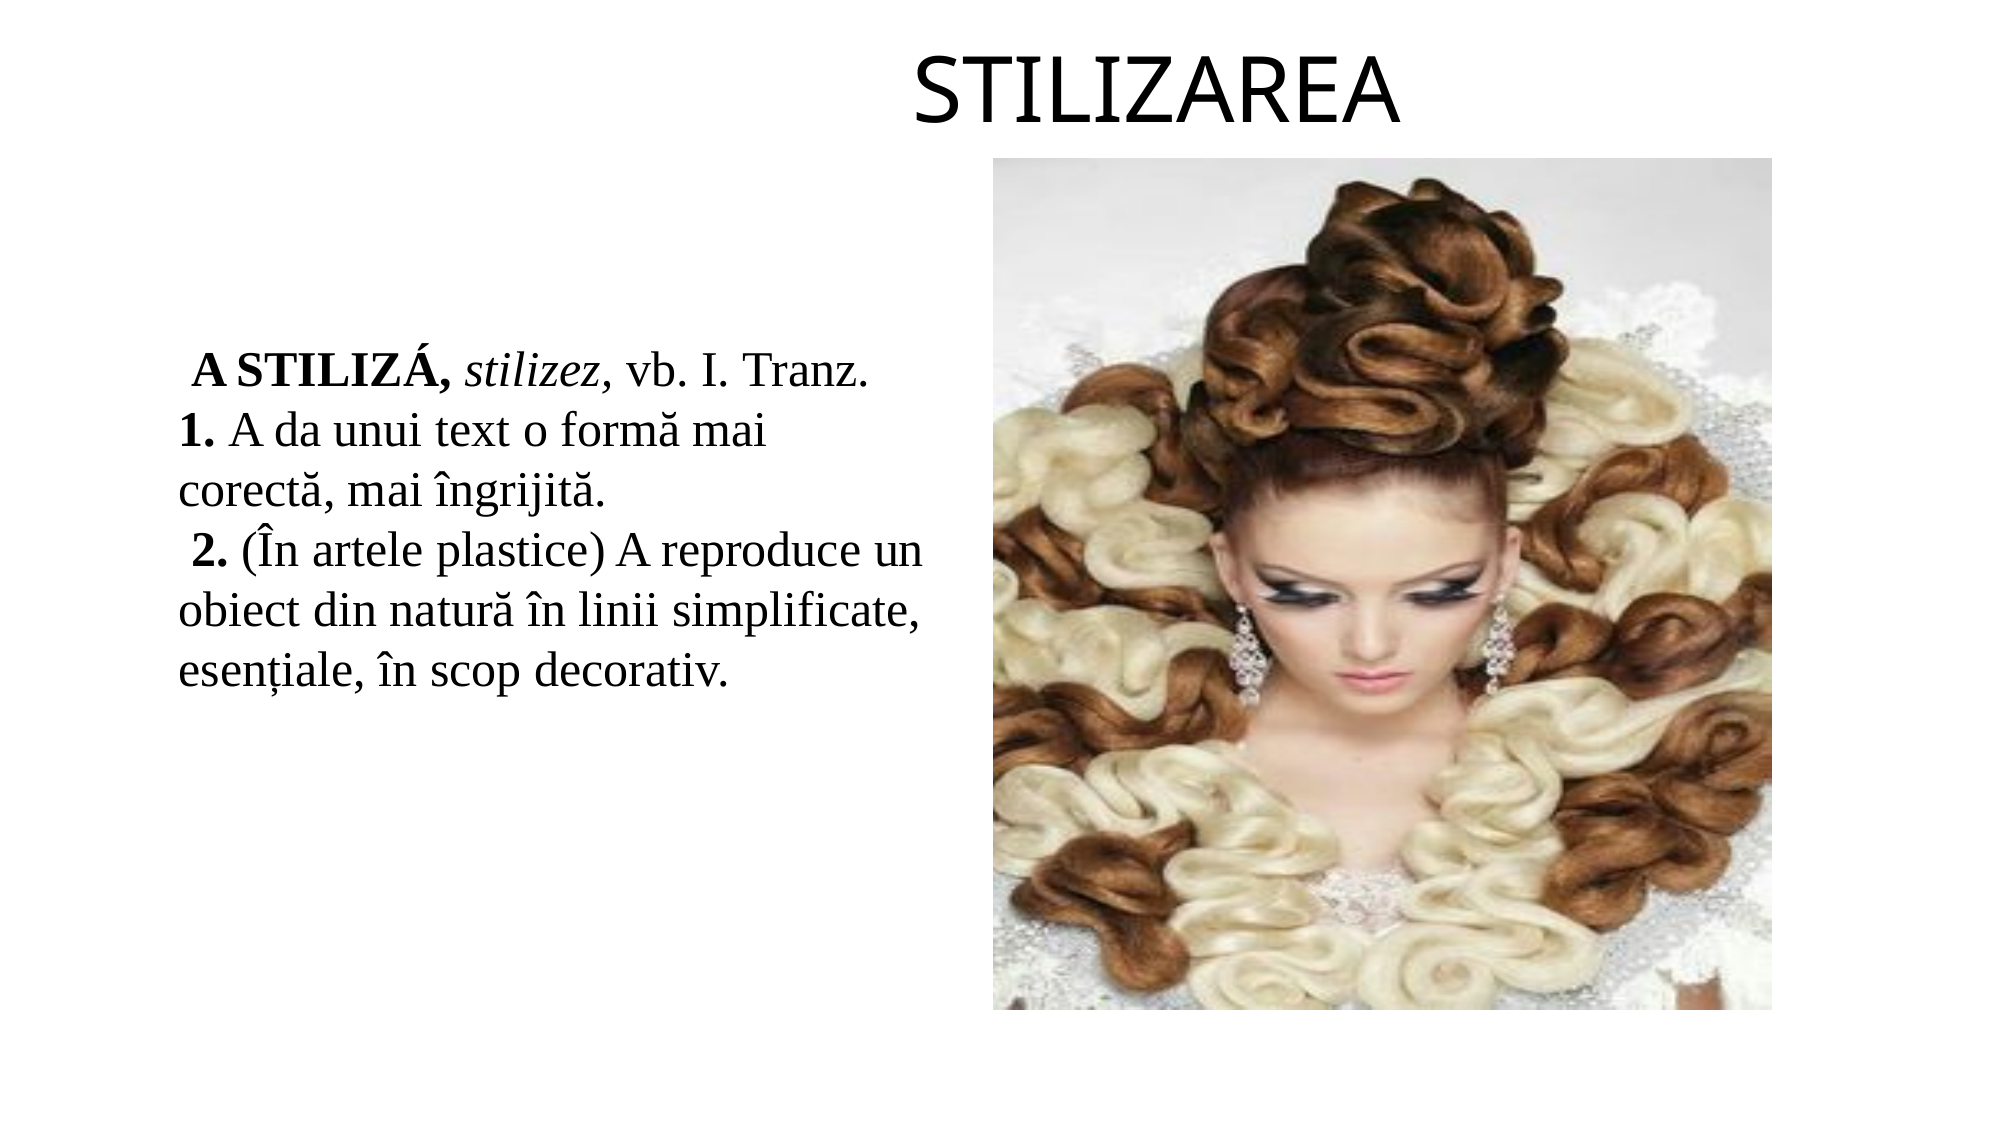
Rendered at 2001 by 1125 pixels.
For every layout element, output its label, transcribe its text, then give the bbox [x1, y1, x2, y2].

list A STILIZÁ, stilizez, vb. I. Tranz. 1. A da unui text o formă mai corectă, mai îngrijită. 2. (În artele plastice) A reproduce un obiect din natură în linii simplificate, esențiale, în scop decorativ. [163, 190, 944, 844]
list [993, 157, 1772, 1010]
title STILIZAREA [137, 28, 1863, 159]
